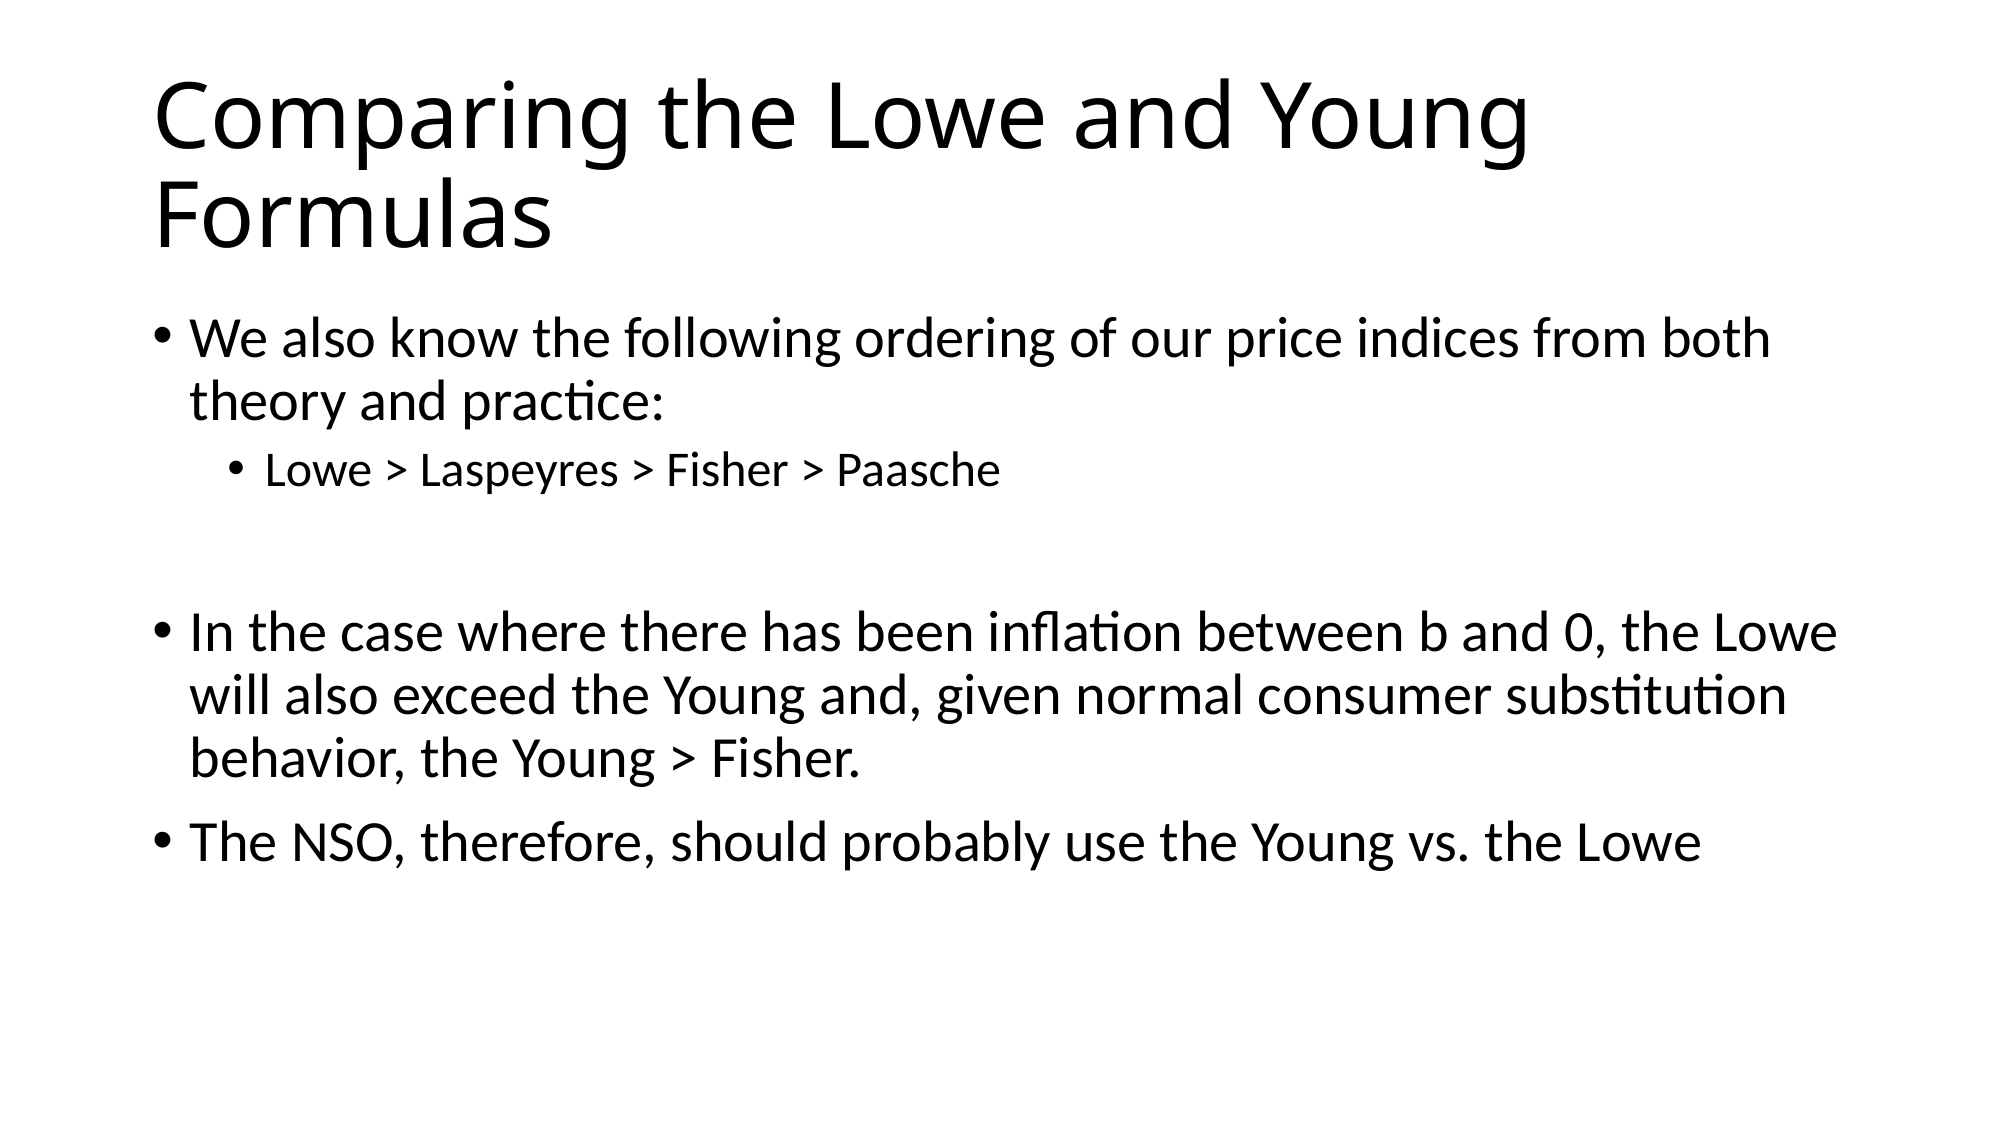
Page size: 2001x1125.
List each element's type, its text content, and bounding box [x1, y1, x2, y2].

list We also know the following ordering of our price indices from both theory and practice: Lowe > Laspeyres > Fisher > Paasche In the case where there has been inflation between b and 0, the Lowe will also exceed the Young and, given normal consumer substitution behavior, the Young > Fisher. The NSO, therefore, should probably use the Young vs. the Lowe [137, 299, 1863, 1014]
title Comparing the Lowe and Young Formulas [137, 59, 1863, 278]
